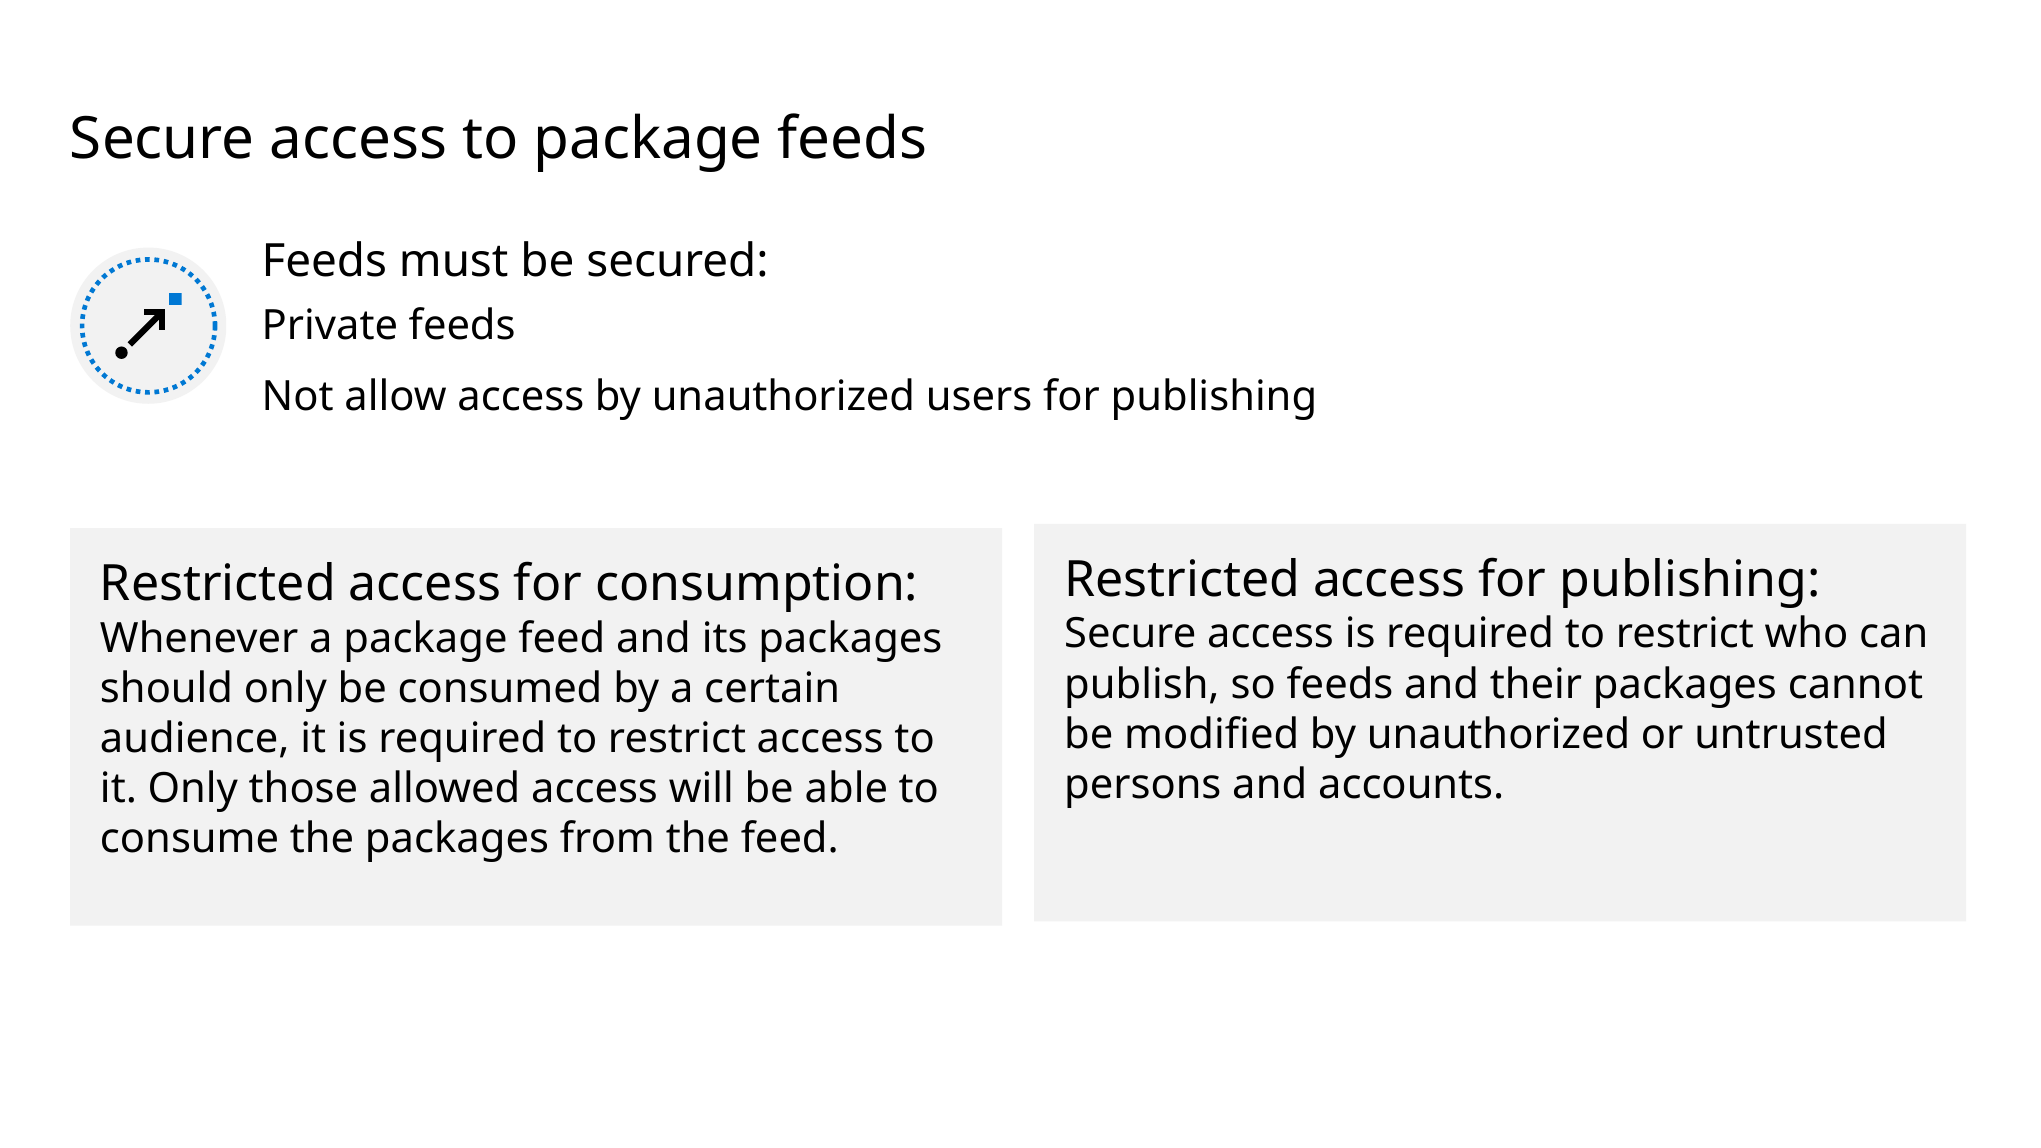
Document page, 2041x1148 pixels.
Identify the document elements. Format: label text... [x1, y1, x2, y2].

text_box Restricted access for consumption: Whenever a package feed and its packages should only be consumed by a certain audience, it is required to restrict access to it. Only those allowed access will be able to consume the packages from the feed. [69, 527, 1003, 926]
text_box Restricted access for publishing: Secure access is required to restrict who can publish, so feeds and their packages cannot be modified by unauthorized or untrusted persons and accounts. [1033, 523, 1967, 922]
title Secure access to package feeds [70, 103, 1969, 172]
picture [69, 247, 227, 404]
text_box Feeds must be secured: Private feeds Not allow access by unauthorized users for publishing [261, 230, 1964, 419]
